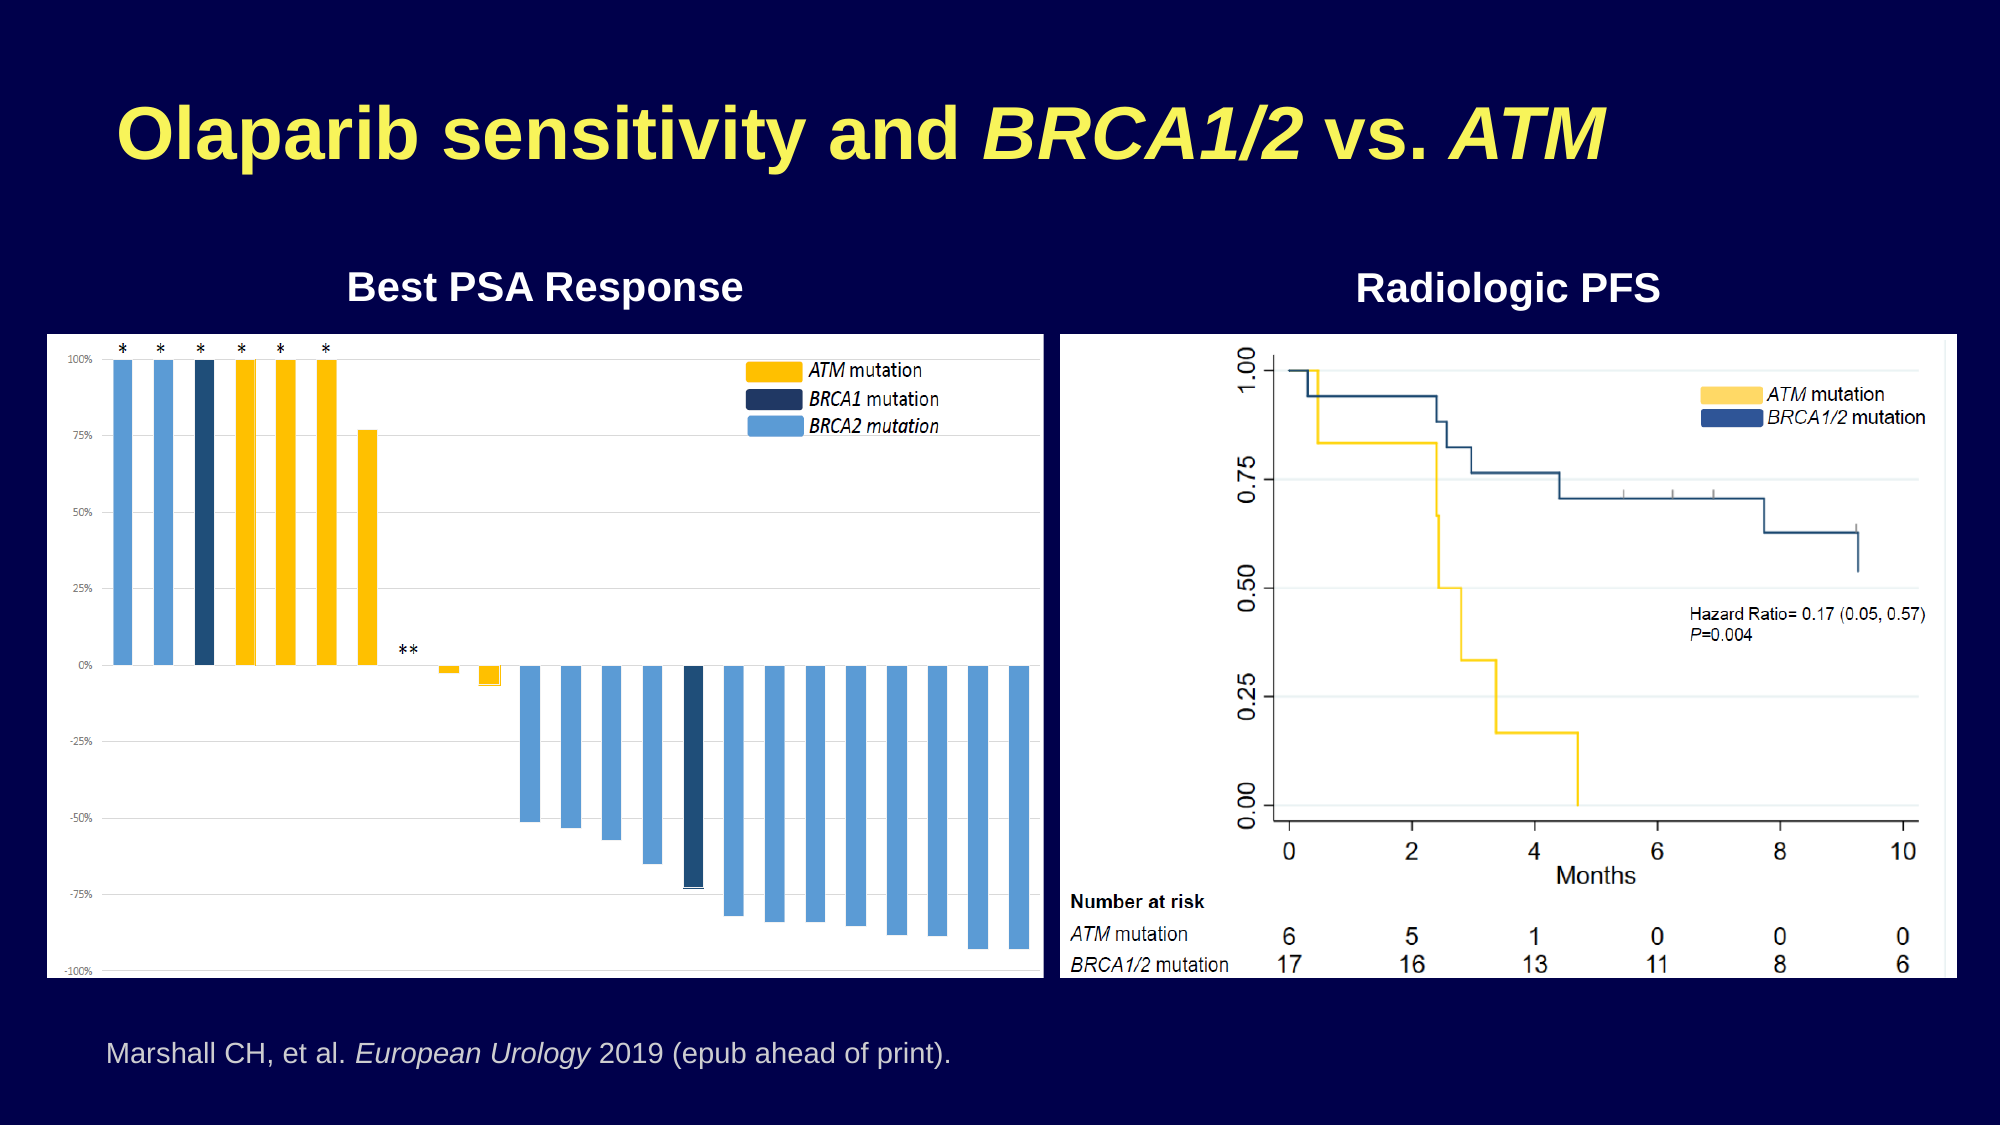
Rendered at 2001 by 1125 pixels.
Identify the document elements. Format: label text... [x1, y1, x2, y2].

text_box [46, 252, 1957, 978]
title Olaparib sensitivity and BRCA1/2 vs. ATM [101, 39, 1886, 220]
text_box Marshall CH, et al. European Urology 2019 (epub ahead of print). [91, 1027, 1406, 1077]
